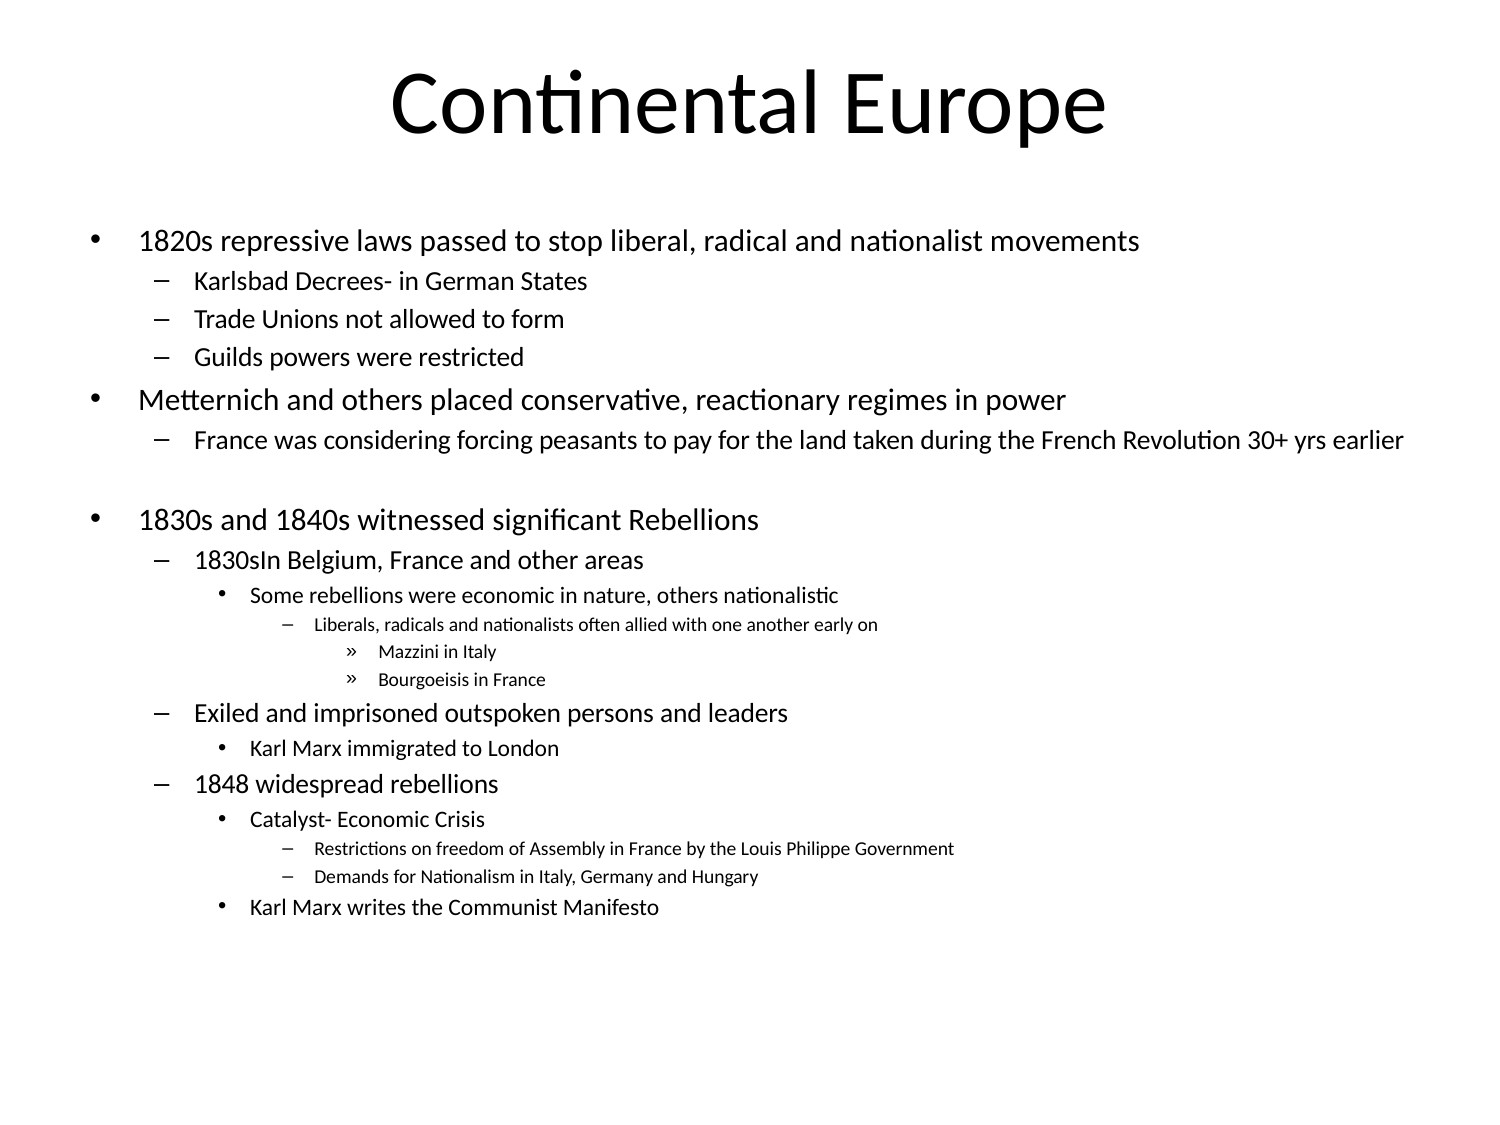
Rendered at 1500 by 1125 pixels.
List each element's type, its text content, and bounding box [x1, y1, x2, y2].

list 1820s repressive laws passed to stop liberal, radical and nationalist movements Karlsbad Decrees- in German States Trade Unions not allowed to form Guilds powers were restricted Metternich and others placed conservative, reactionary regimes in power France was considering forcing peasants to pay for the land taken during the French Revolution 30+ yrs earlier 1830s and 1840s witnessed significant Rebellions 1830sIn Belgium, France and other areas Some rebellions were economic in nature, others nationalistic Liberals, radicals and nationalists often allied with one another early on Mazzini in Italy Bourgoeisis in France Exiled and imprisoned outspoken persons and leaders Karl Marx immigrated to London 1848 widespread rebellions Catalyst- Economic Crisis Restrictions on freedom of Assembly in France by the Louis Philippe Government Demands for Nationalism in Italy, Germany and Hungary Karl Marx writes the Communist Manifesto [75, 212, 1425, 955]
title Continental Europe [75, 3, 1425, 191]
